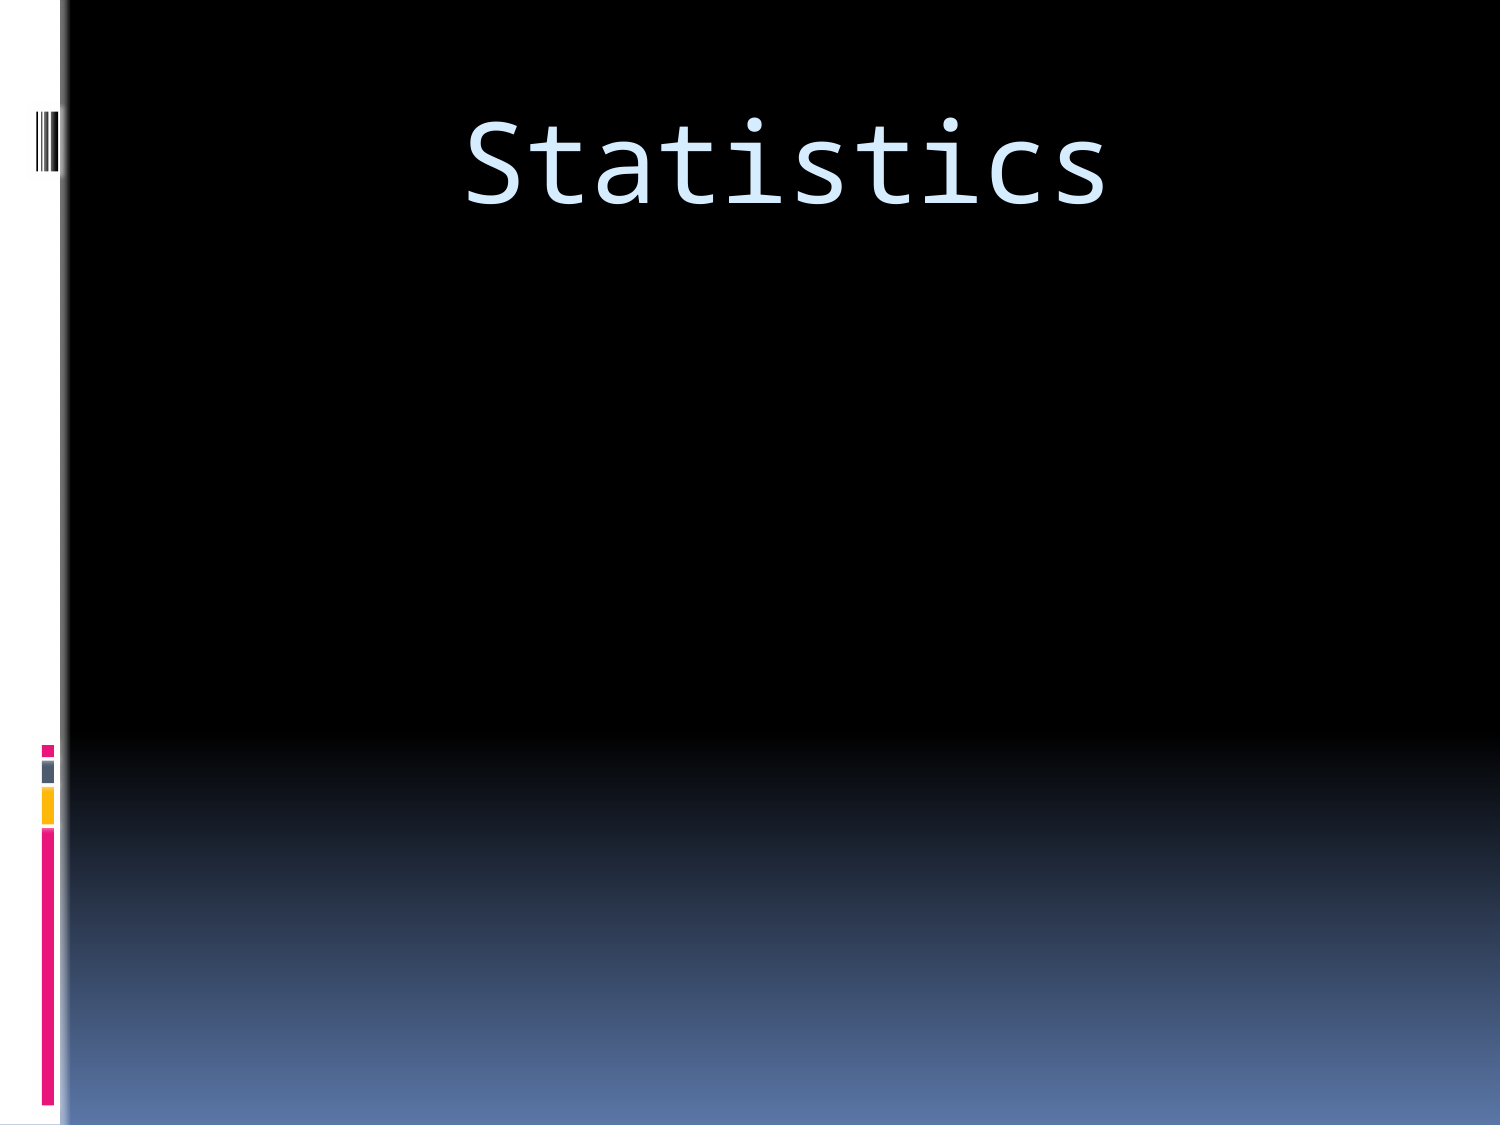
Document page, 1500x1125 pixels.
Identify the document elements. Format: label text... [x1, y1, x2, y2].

title Statistics [150, 83, 1425, 234]
